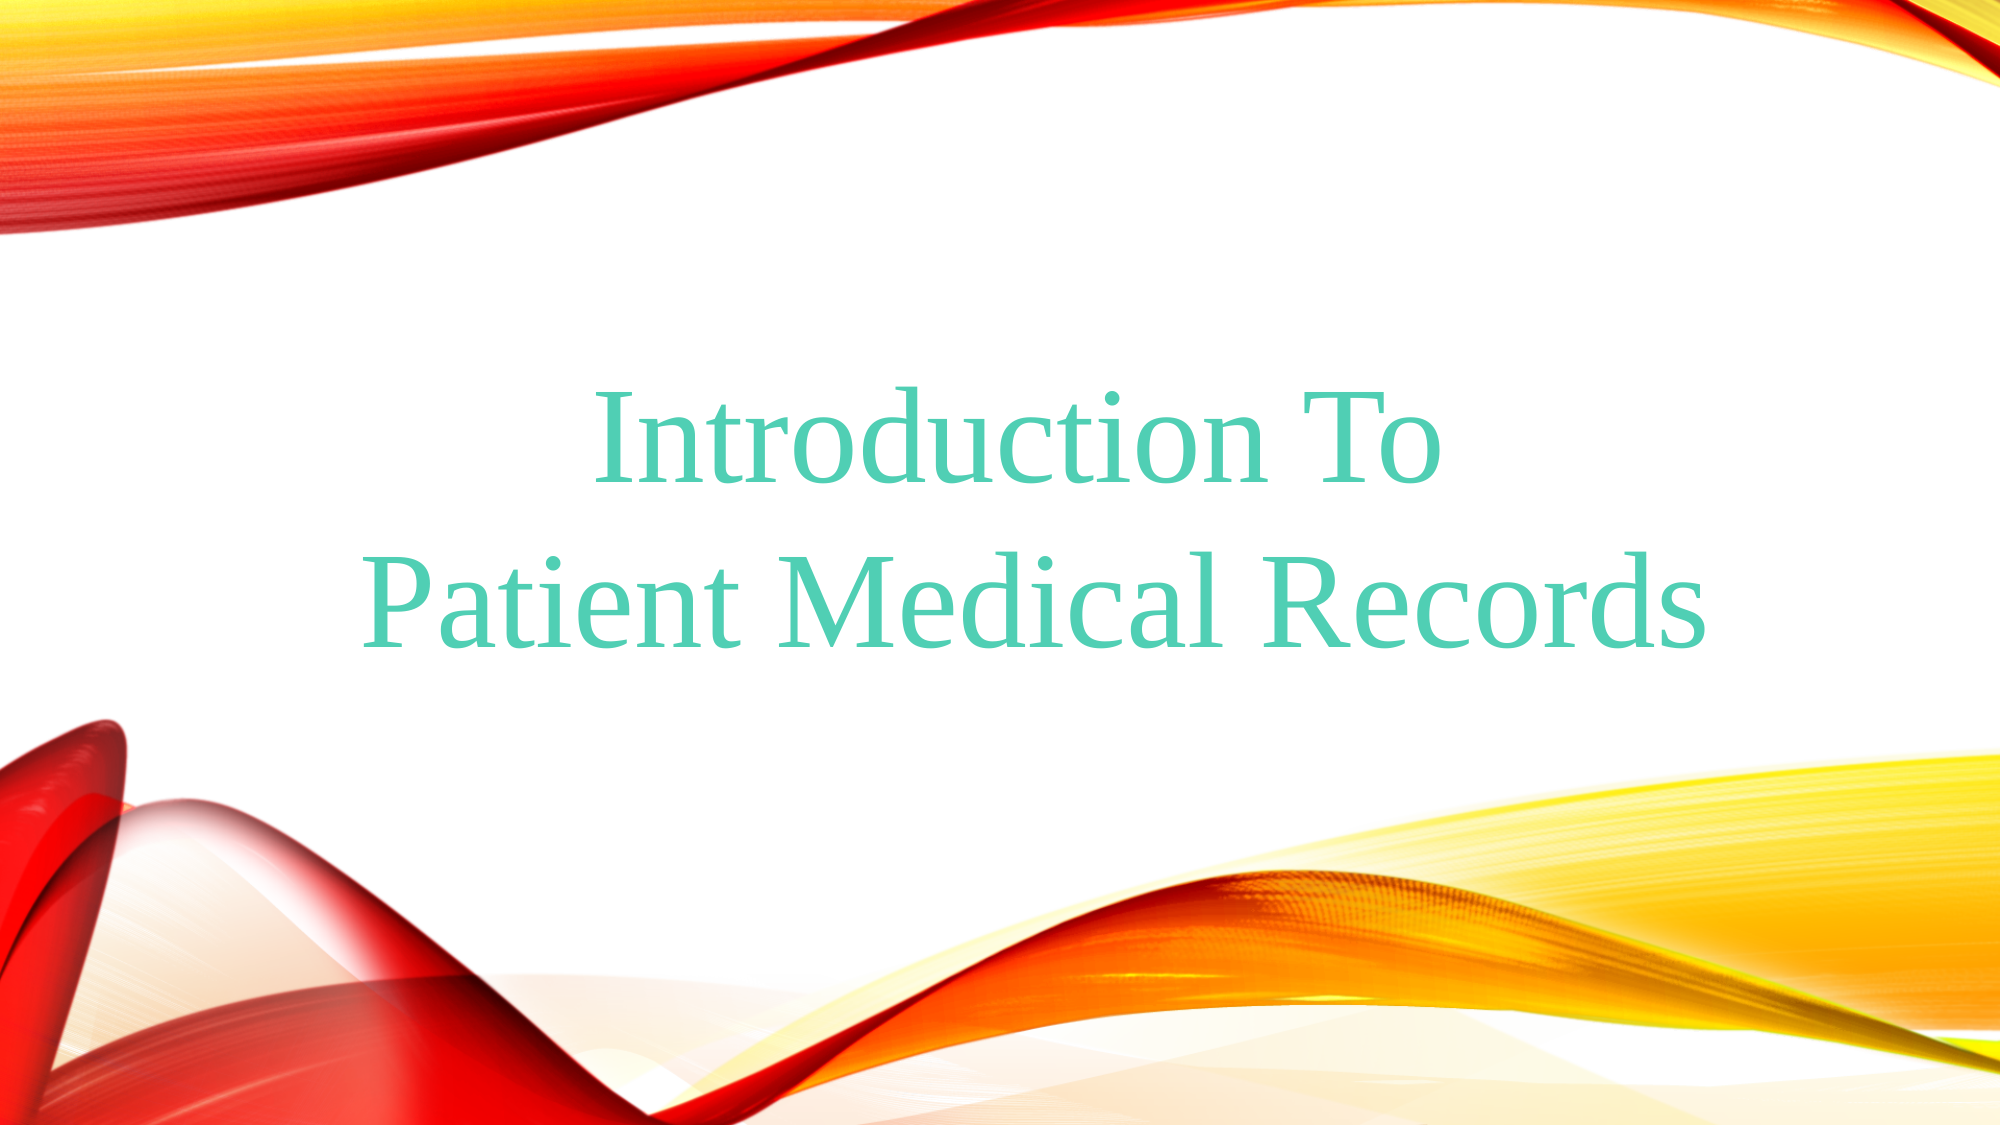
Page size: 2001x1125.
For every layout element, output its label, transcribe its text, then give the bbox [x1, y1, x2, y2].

picture [0, 717, 2000, 1125]
picture [0, 0, 2000, 237]
text_box Introduction To Patient Medical Records [344, 338, 1727, 683]
